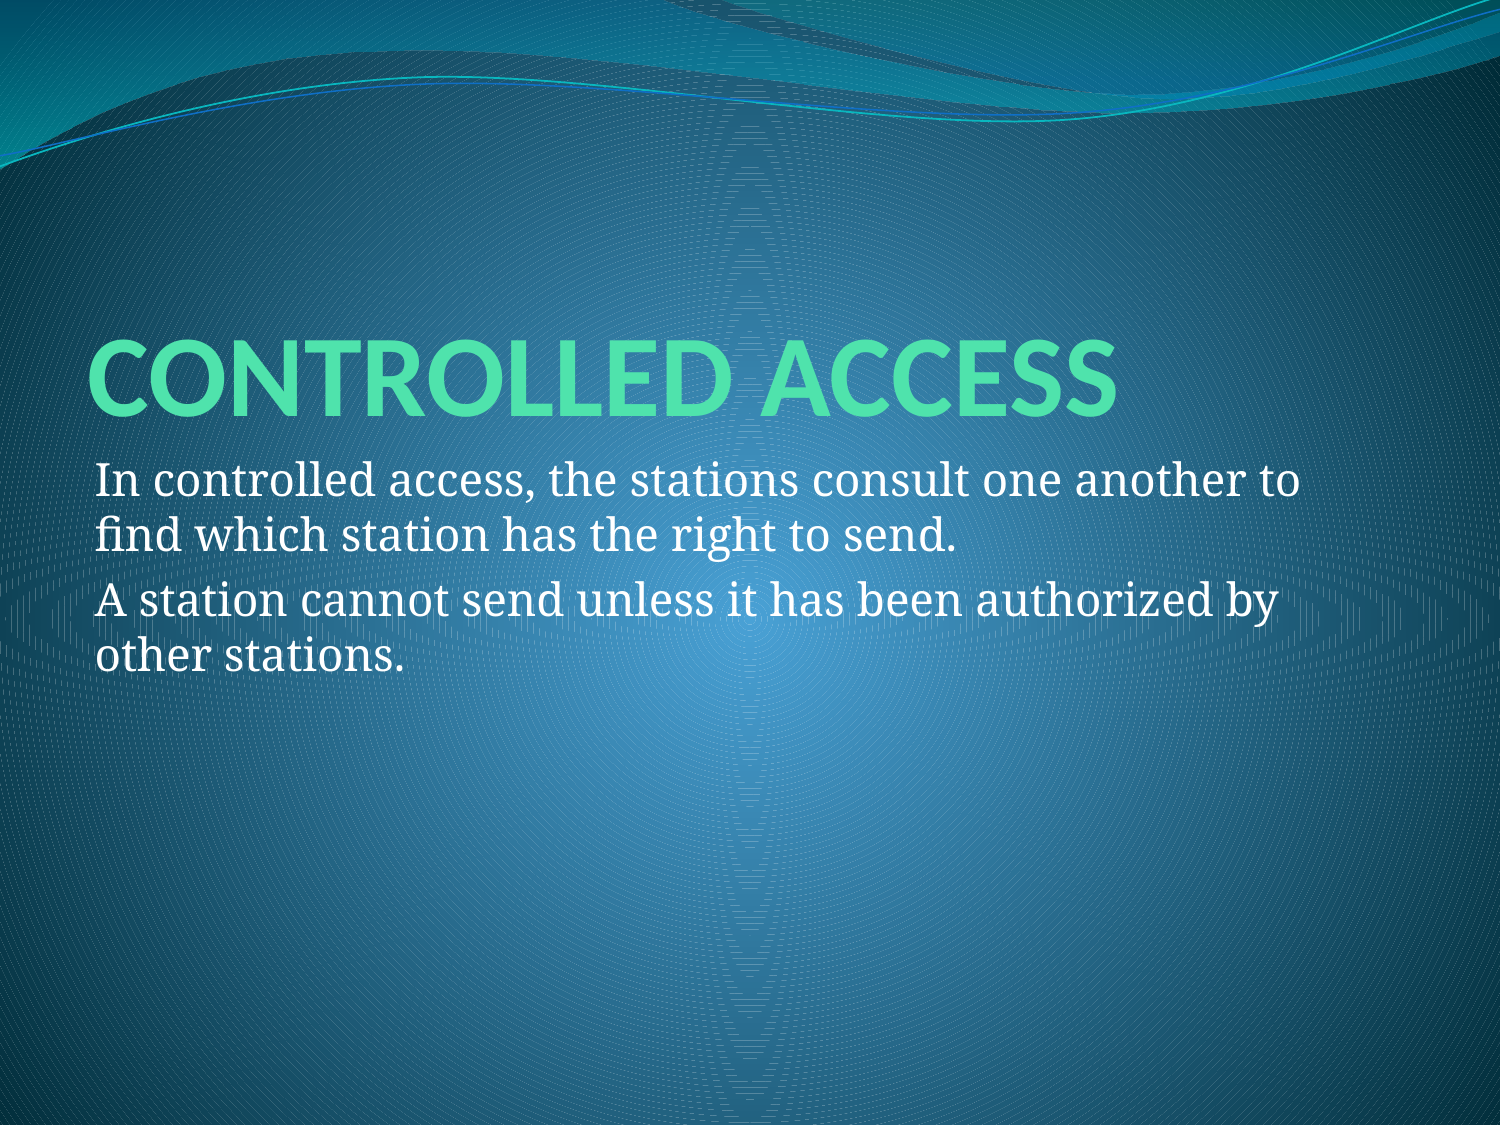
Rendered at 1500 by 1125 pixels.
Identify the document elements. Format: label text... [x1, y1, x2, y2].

list In controlled access, the stations consult one another to find which station has the right to send. A station cannot send unless it has been authorized by other stations. [86, 443, 1362, 965]
title CONTROLLED ACCESS [86, 216, 1362, 440]
